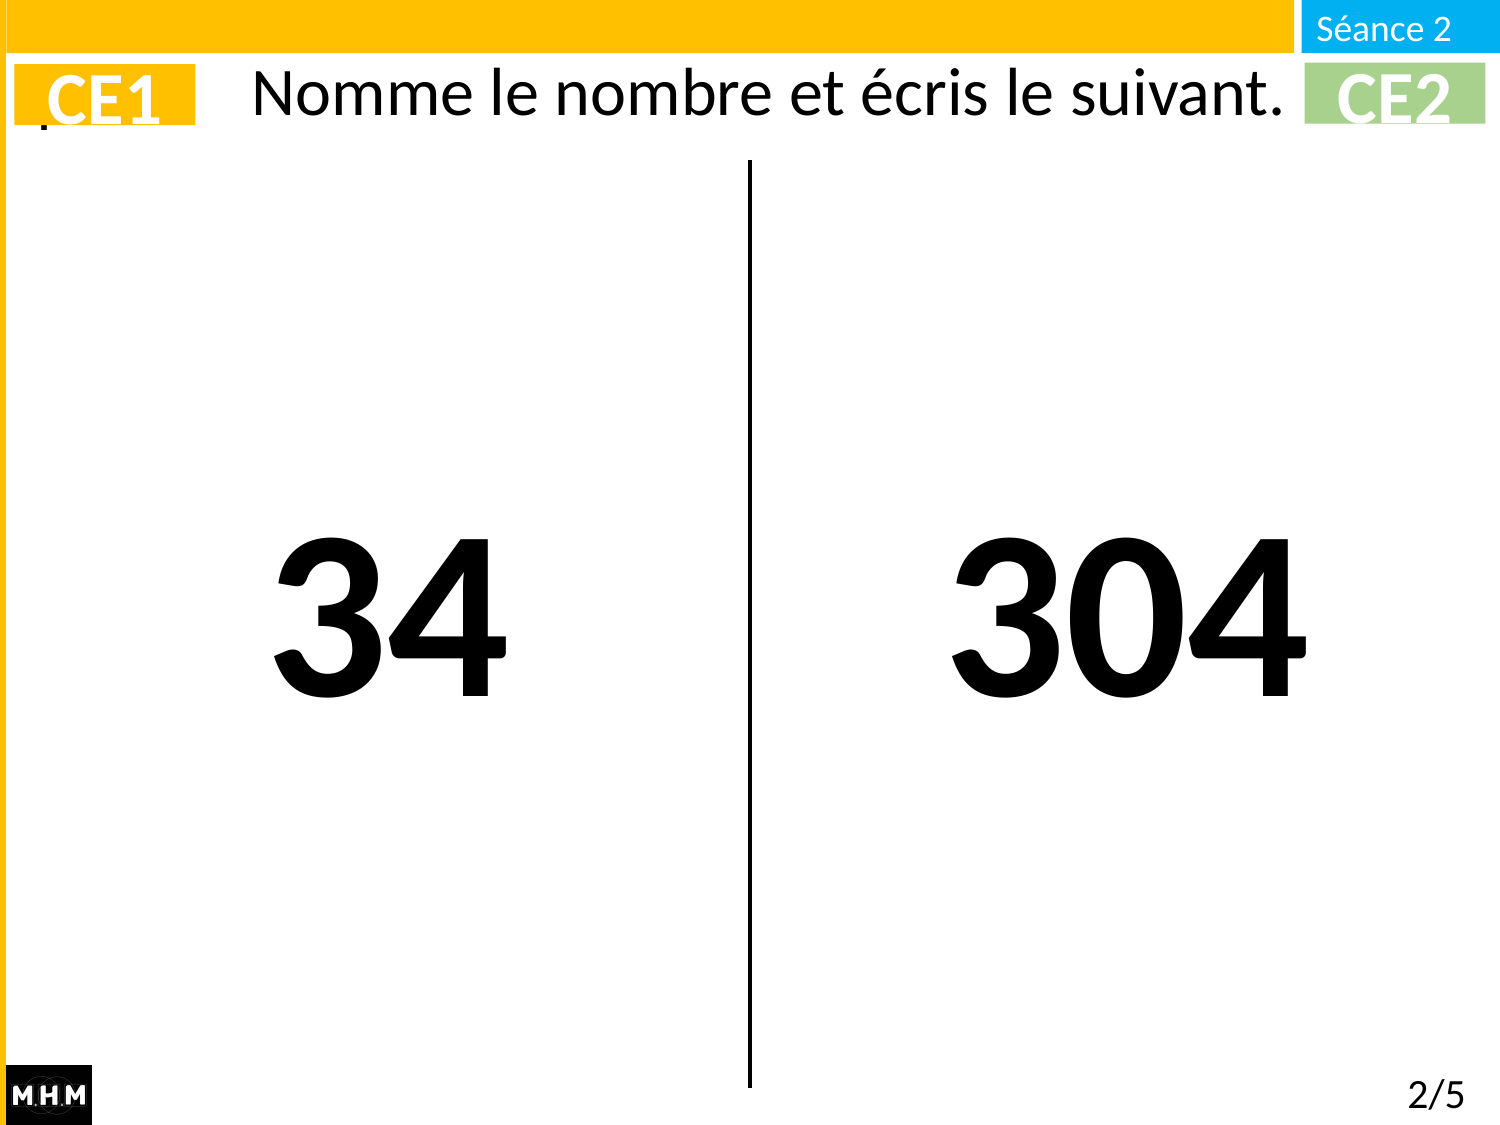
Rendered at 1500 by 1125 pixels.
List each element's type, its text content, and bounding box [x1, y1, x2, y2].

list 2/5 [1373, 1064, 1500, 1125]
picture [6, 1065, 92, 1125]
text_box 34 [236, 447, 540, 752]
text_box 304 [924, 447, 1330, 752]
text_box CE1 [13, 63, 196, 126]
title Nomme le nombre et écris le suivant. [236, 48, 1500, 138]
text_box CE2 [1303, 62, 1487, 125]
